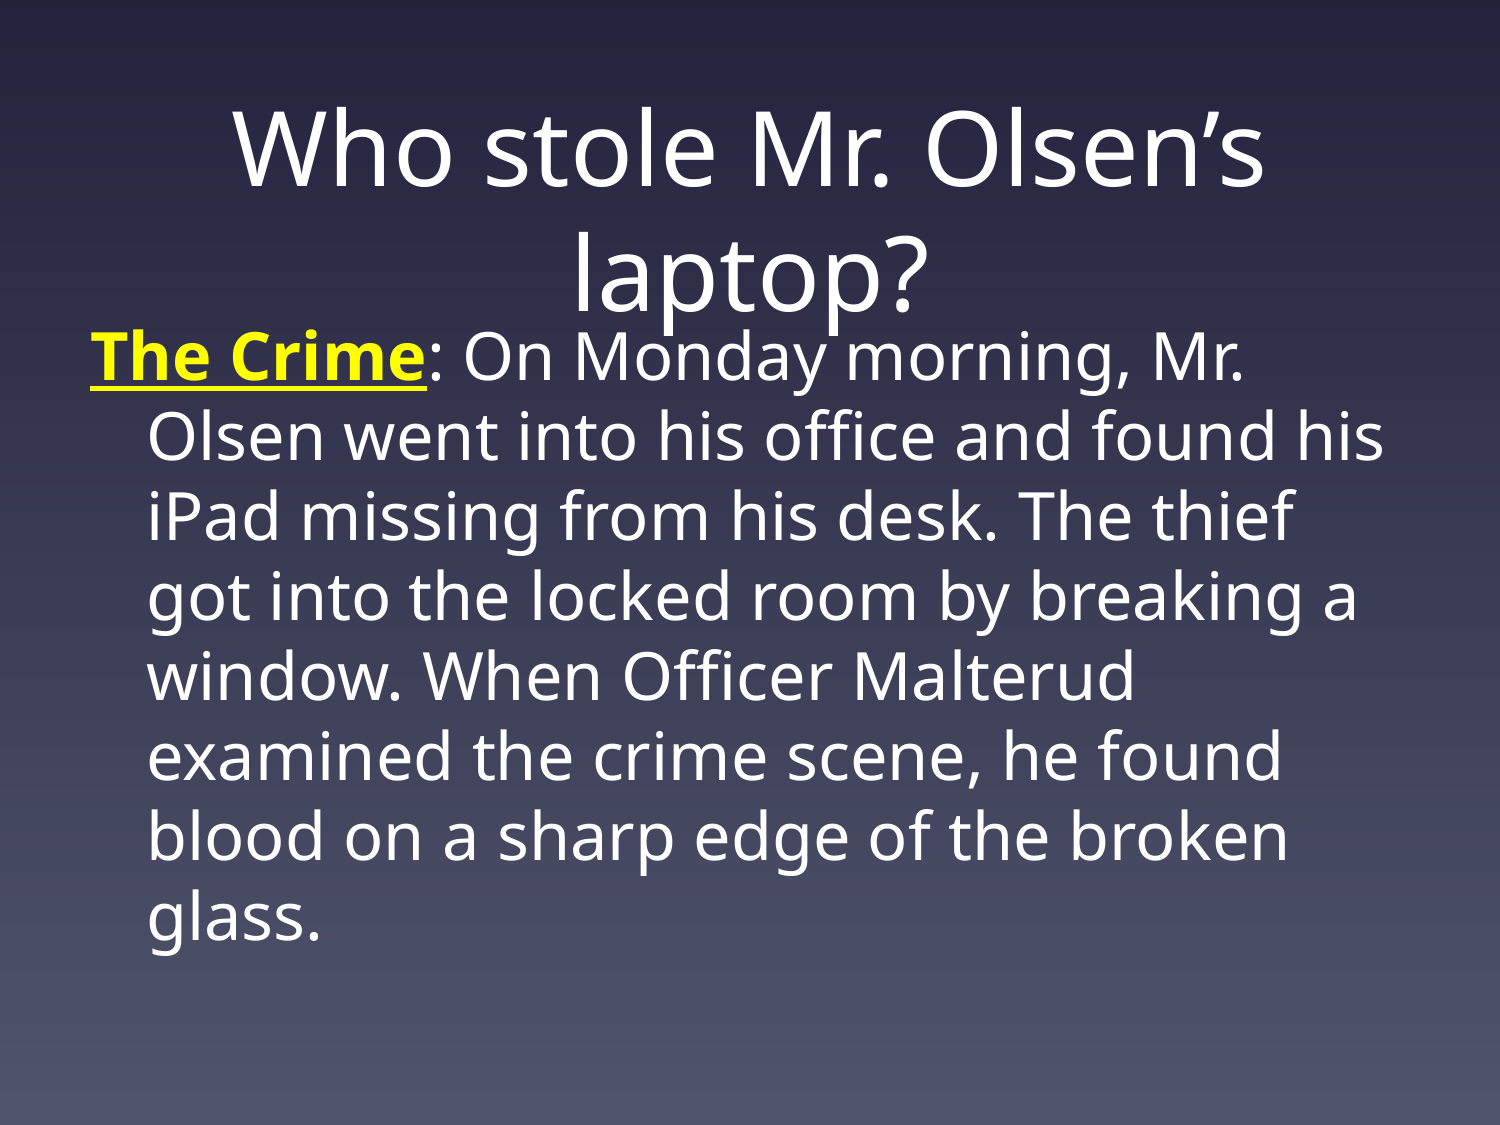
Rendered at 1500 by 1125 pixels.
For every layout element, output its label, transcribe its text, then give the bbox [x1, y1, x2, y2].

list The Crime: On Monday morning, Mr. Olsen went into his office and found his iPad missing from his desk. The thief got into the locked room by breaking a window. When Officer Malterud examined the crime scene, he found blood on a sharp edge of the broken glass. [75, 262, 1425, 1005]
title Who stole Mr. Olsen’s laptop? [75, 75, 1425, 262]
